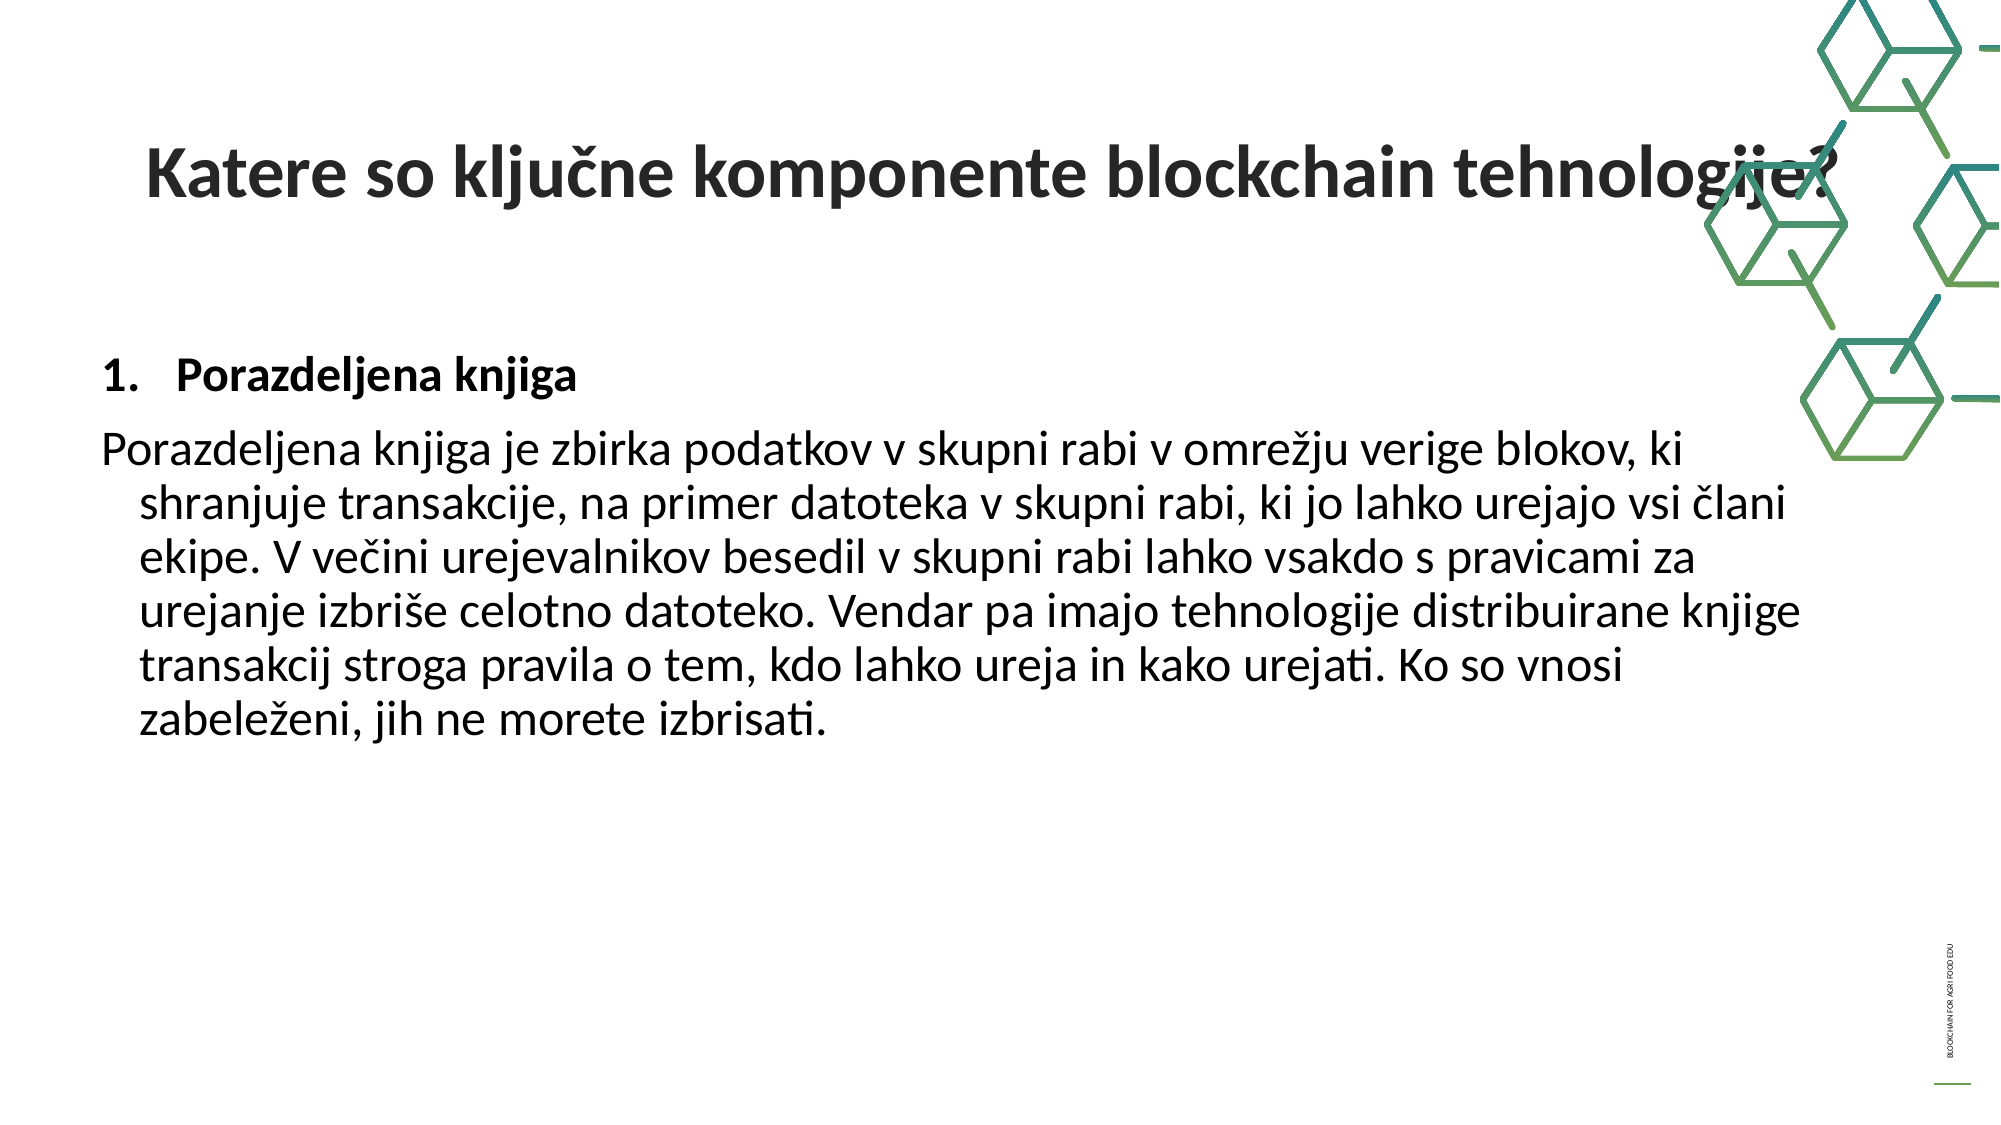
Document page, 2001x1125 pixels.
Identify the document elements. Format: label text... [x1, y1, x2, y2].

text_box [1703, 0, 2000, 462]
list Porazdeljena knjiga Porazdeljena knjiga je zbirka podatkov v skupni rabi v omrežju verige blokov, ki shranjuje transakcije, na primer datoteka v skupni rabi, ki jo lahko urejajo vsi člani ekipe. V večini urejevalnikov besedil v skupni rabi lahko vsakdo s pravicami za urejanje izbriše celotno datoteko. Vendar pa imajo tehnologije distribuirane knjige transakcij stroga pravila o tem, kdo lahko ureja in kako urejati. Ko so vnosi zabeleženi, jih ne morete izbrisati. [86, 329, 1825, 1100]
list Katere so ključne komponente blockchain tehnologije? [130, 124, 1698, 337]
